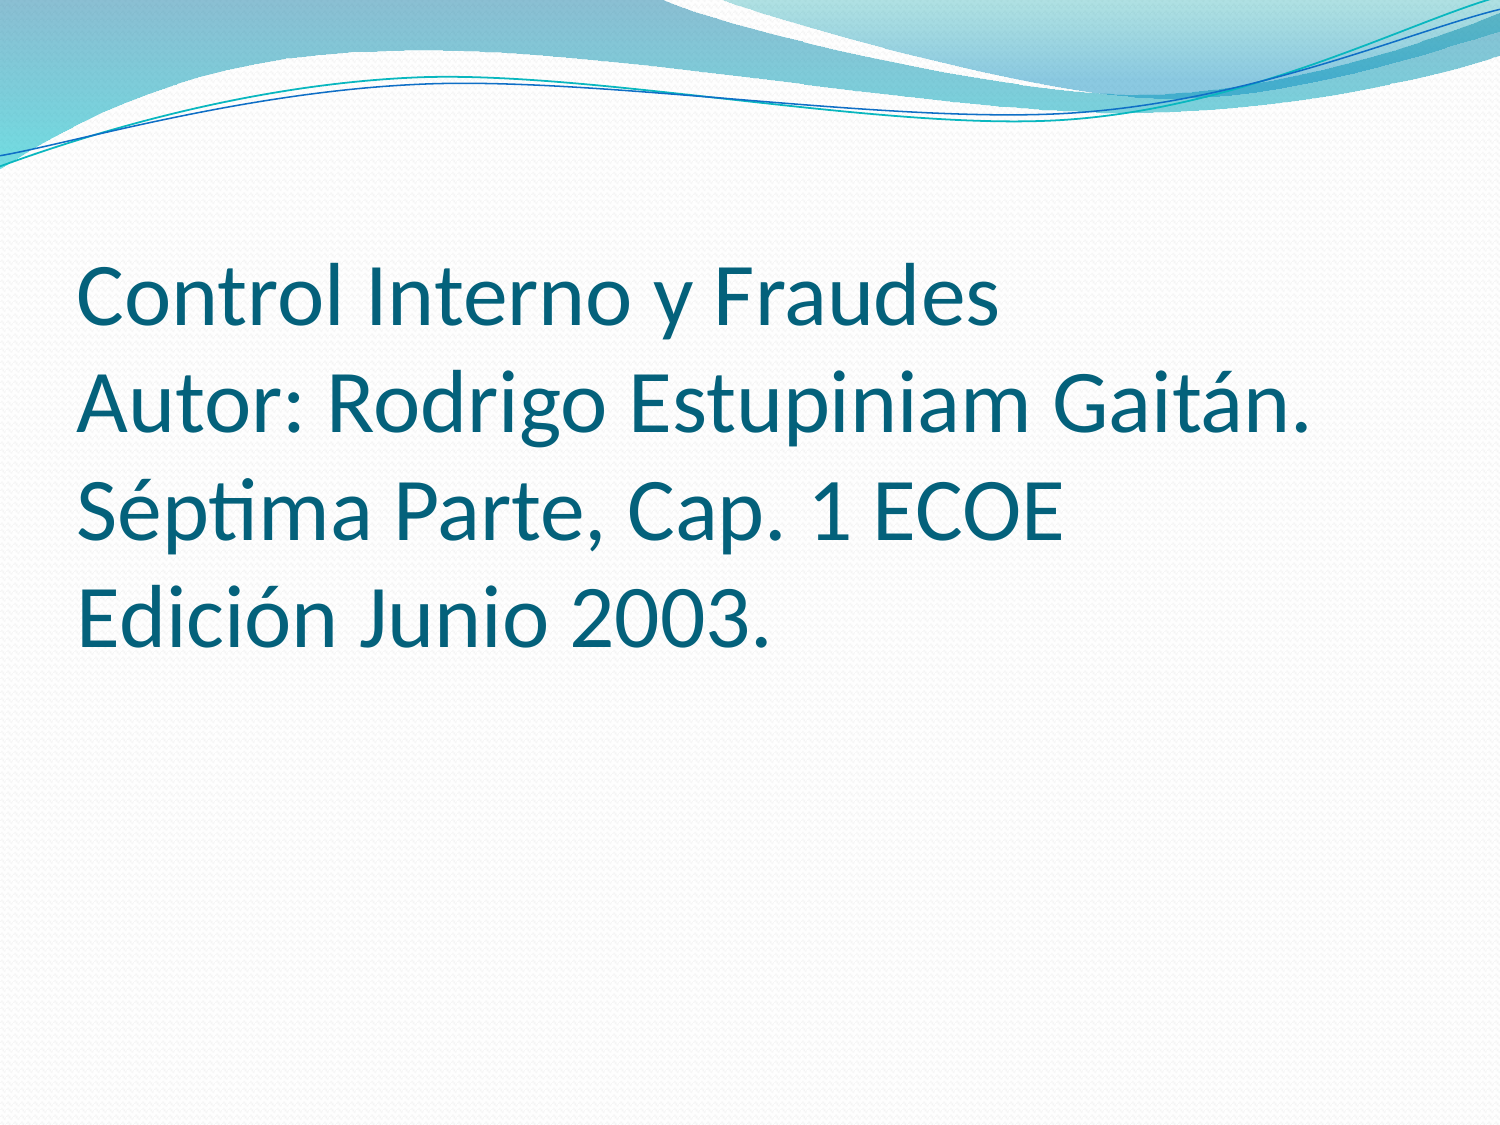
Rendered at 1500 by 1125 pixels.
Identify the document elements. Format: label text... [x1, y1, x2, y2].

title Control Interno y Fraudes Autor: Rodrigo Estupiniam Gaitán. Séptima Parte, Cap. 1 ECOE Edición Junio 2003. [76, 219, 1427, 774]
